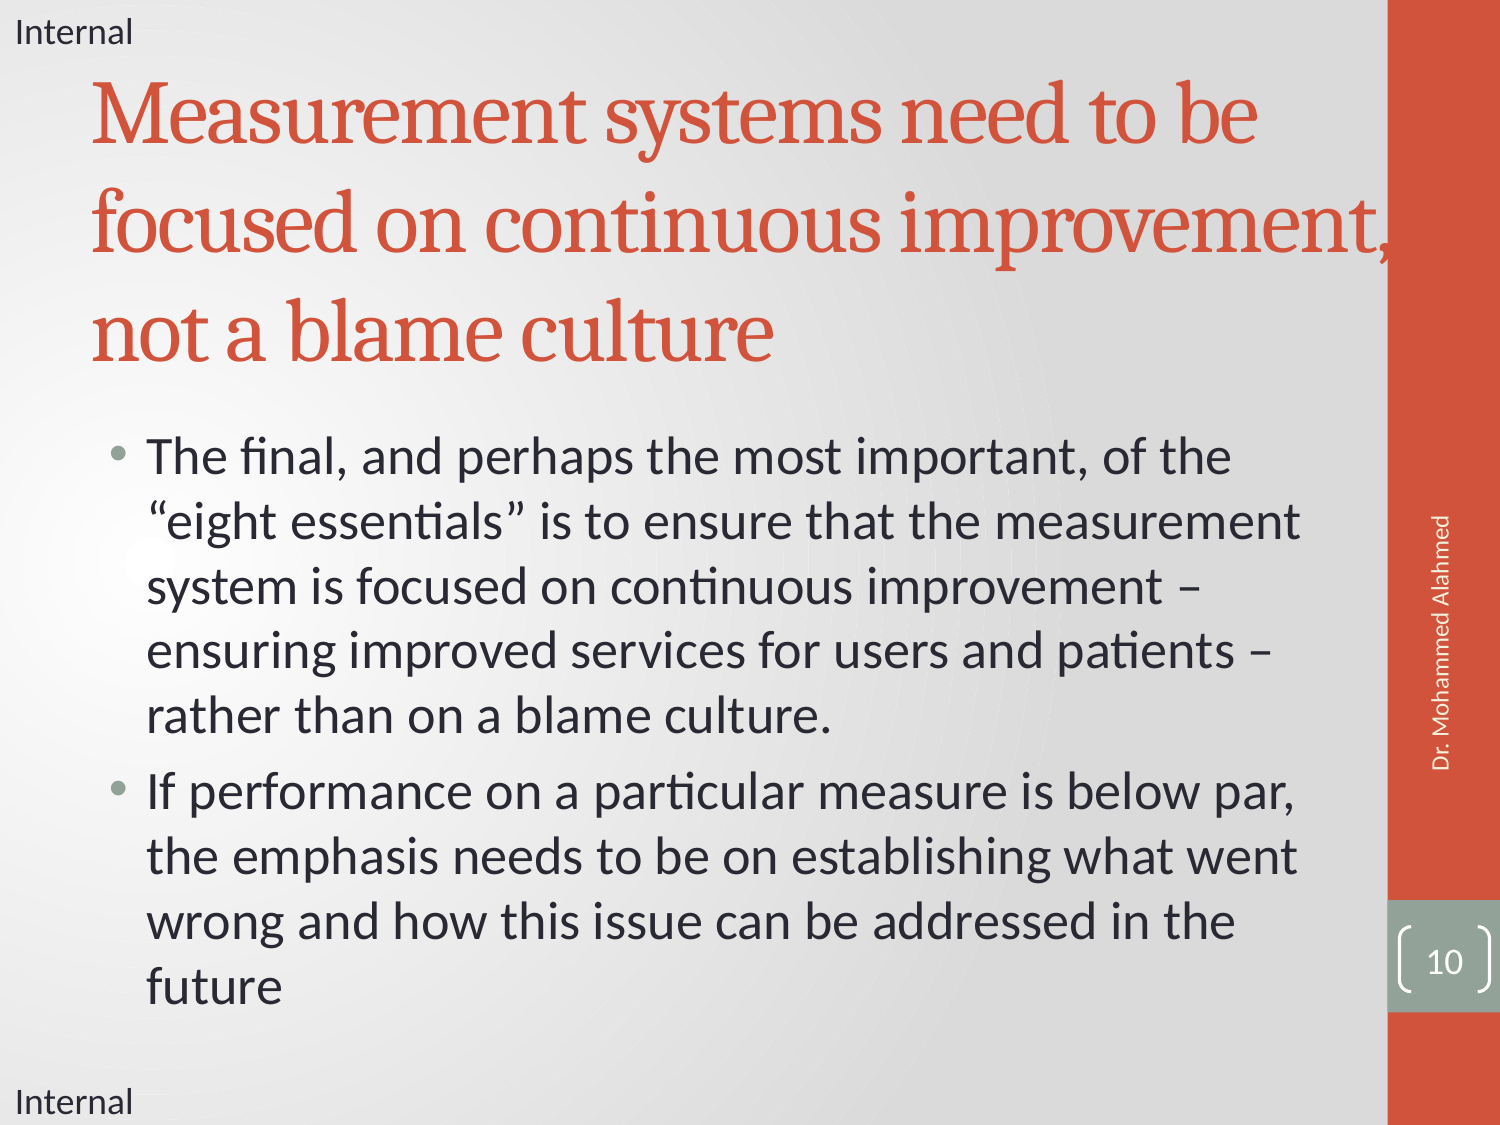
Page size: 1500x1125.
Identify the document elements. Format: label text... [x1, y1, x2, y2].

title Measurement systems need to be focused on continuous improvement, not a blame culture [75, 45, 1425, 388]
list The final, and perhaps the most important, of the “eight essentials” is to ensure that the measurement system is focused on continuous improvement – ensuring improved services for users and patients – rather than on a blame culture. If performance on a particular measure is below par, the emphasis needs to be on establishing what went wrong and how this issue can be addressed in the future [75, 412, 1363, 1075]
slide_number 10 [1397, 925, 1492, 994]
footer Dr. Mohammed Alahmed [1408, 500, 1469, 889]
